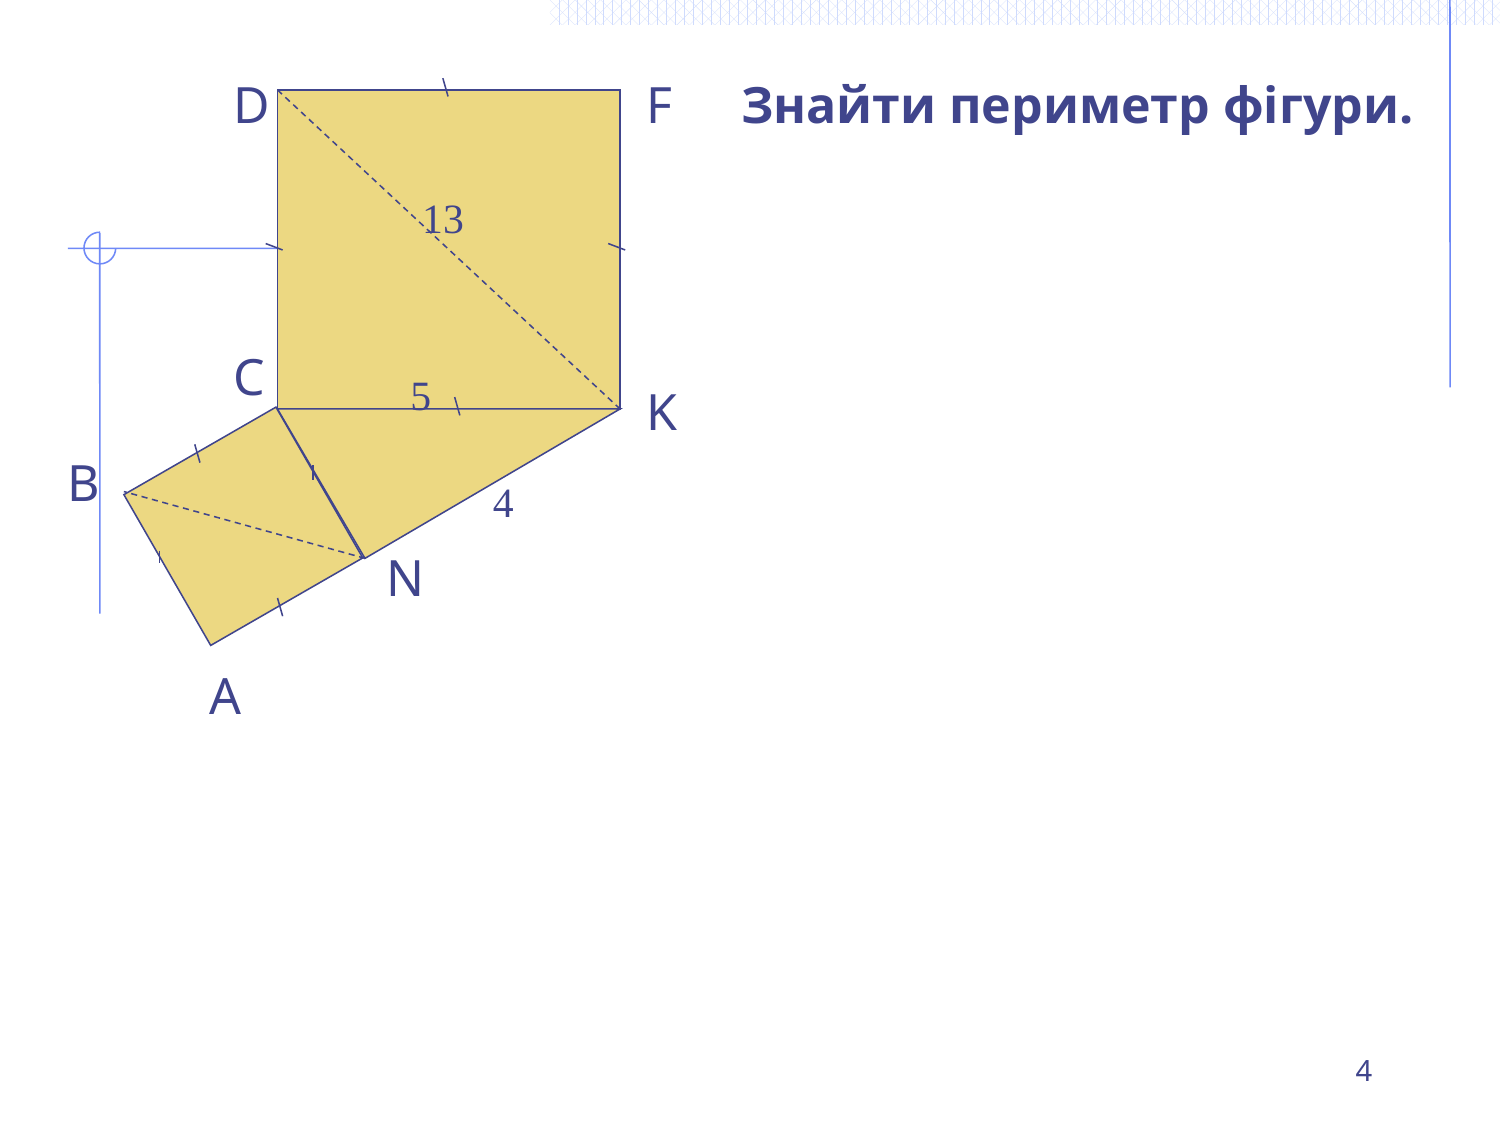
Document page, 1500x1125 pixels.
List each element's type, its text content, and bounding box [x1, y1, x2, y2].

slide_number 4 [1074, 1024, 1388, 1101]
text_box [52, 66, 680, 733]
text_box Знайти периметр фігури. [726, 66, 1500, 142]
